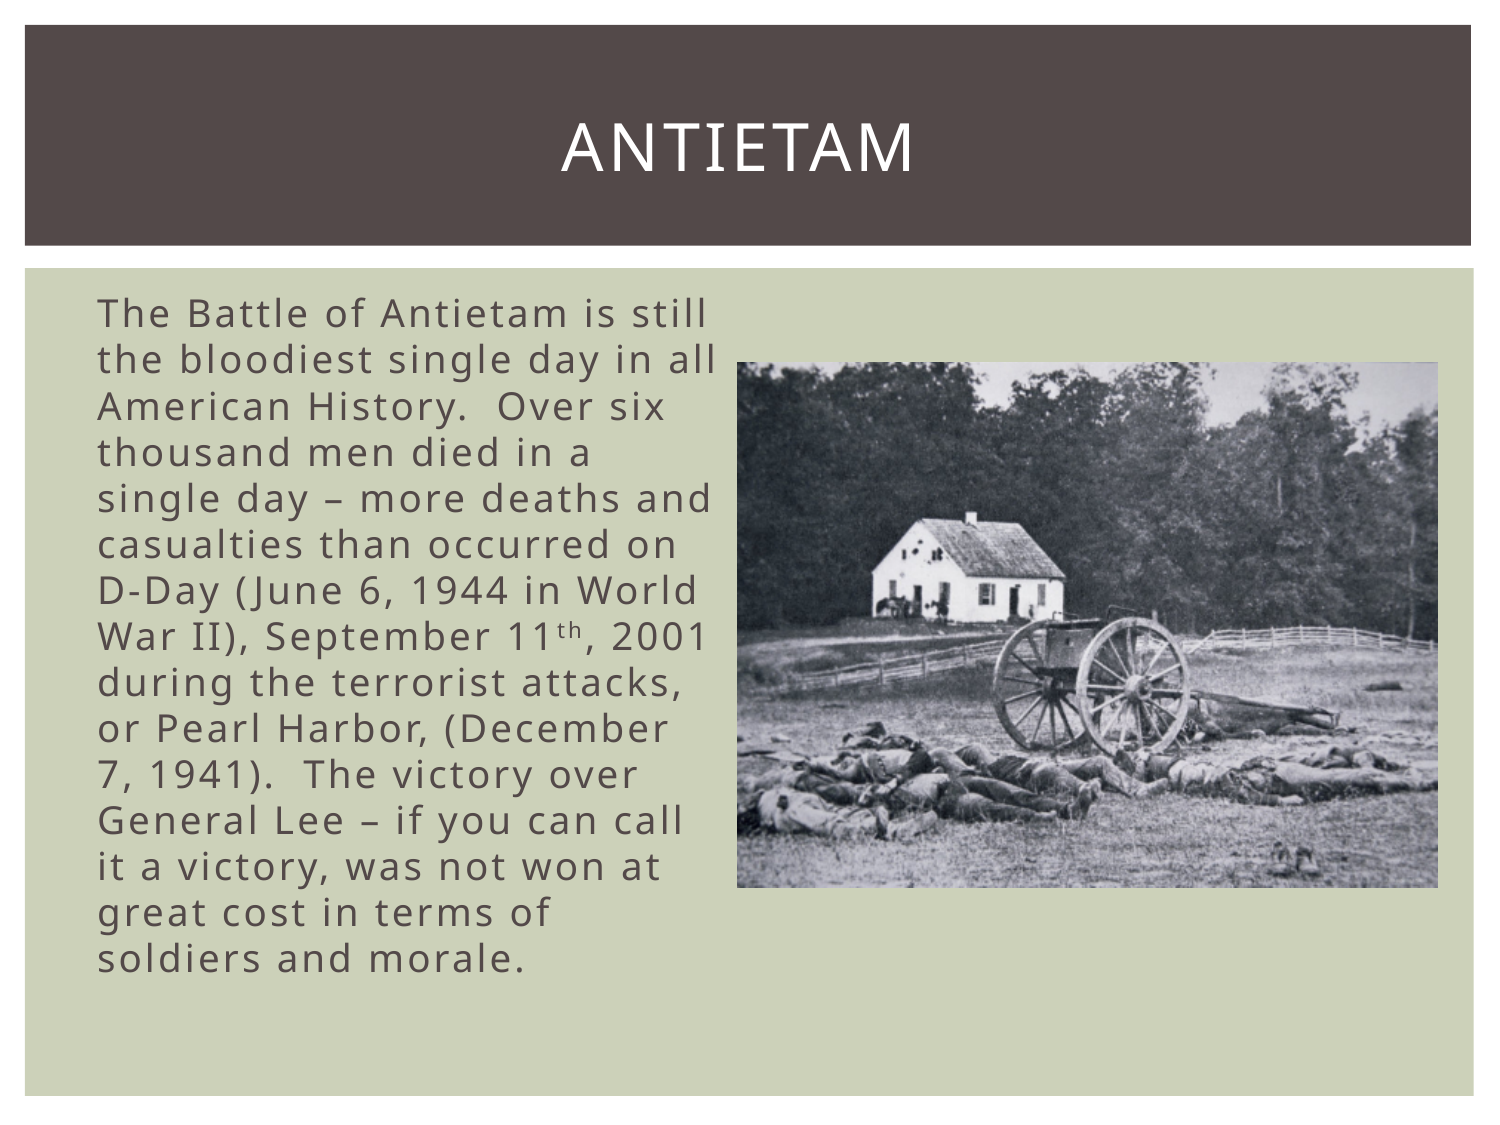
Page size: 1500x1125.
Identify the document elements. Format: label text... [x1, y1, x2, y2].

title Antietam [62, 58, 1438, 232]
list The Battle of Antietam is still the bloodiest single day in all American History. Over six thousand men died in a single day – more deaths and casualties than occurred on D-Day (June 6, 1944 in World War II), September 11th, 2001 during the terrorist attacks, or Pearl Harbor, (December 7, 1941). The victory over General Lee – if you can call it a victory, was not won at great cost in terms of soldiers and morale. [75, 281, 738, 1005]
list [737, 362, 1438, 889]
